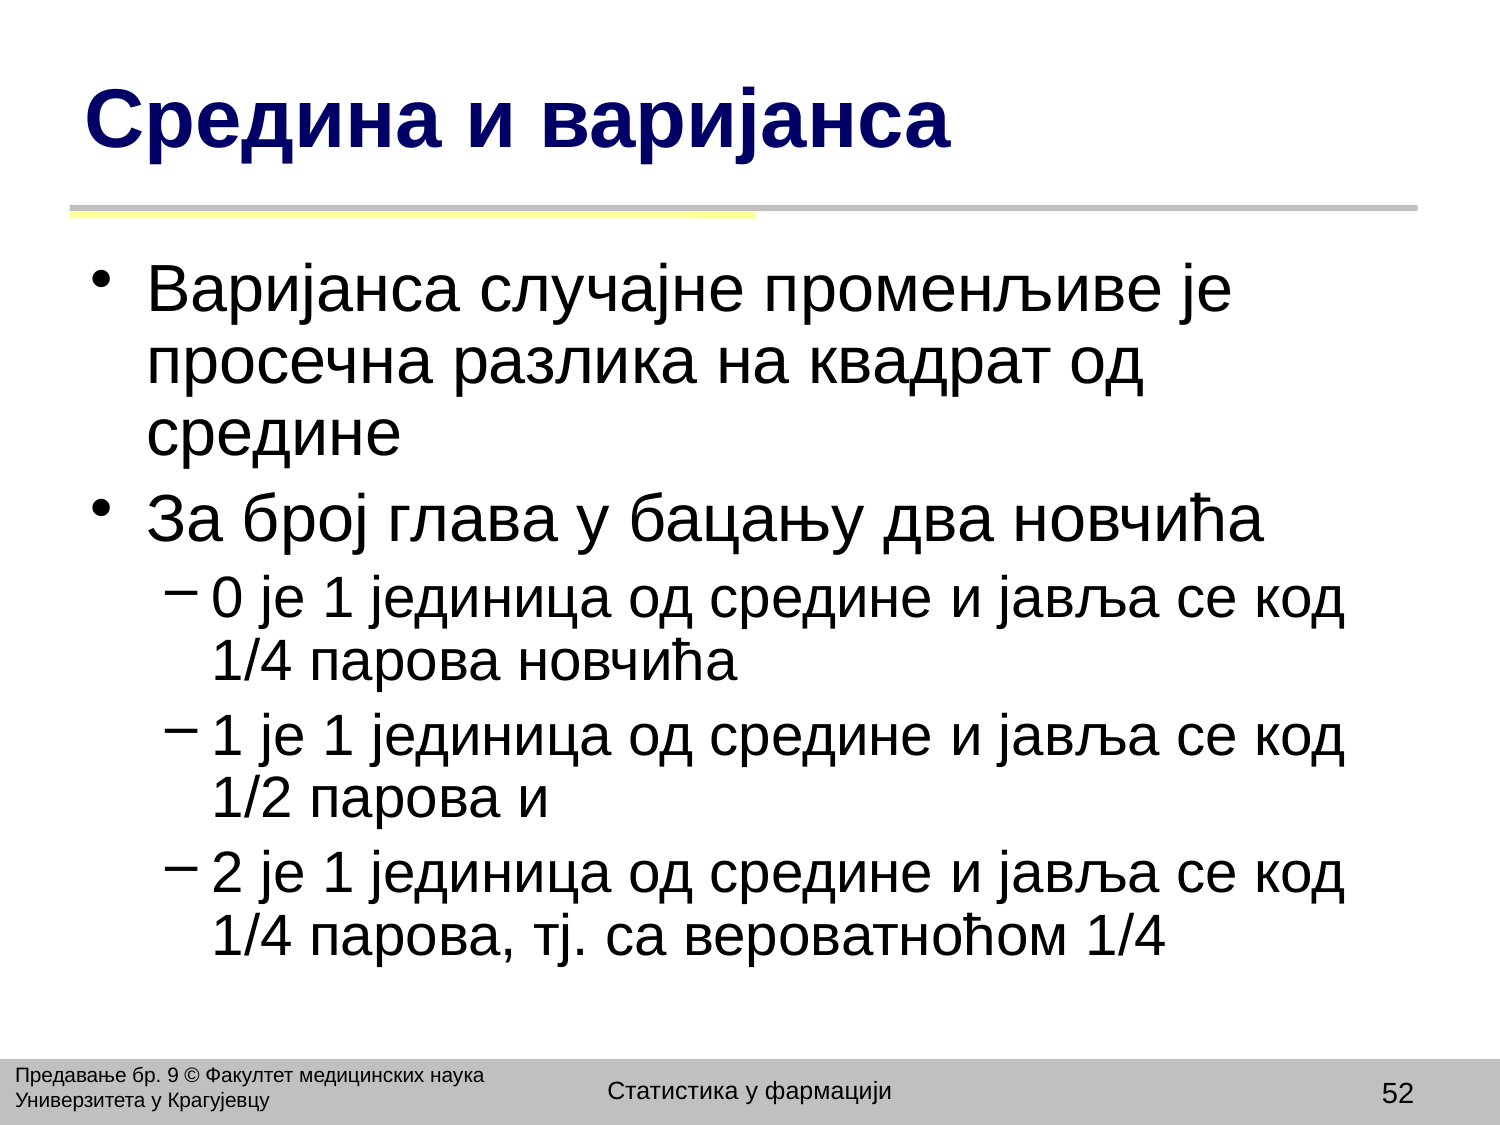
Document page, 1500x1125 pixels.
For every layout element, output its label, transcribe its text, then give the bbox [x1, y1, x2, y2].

slide_number Предавање бр. 9 © Факултет медицинских наука Универзитета у Крагујевцу [0, 1053, 609, 1108]
footer Статистика у фармацији [512, 1066, 988, 1125]
list Варијанса случајне променљиве је просечна разлика на квадрат од средине За број глава у бацању два новчића 0 је 1 јединица од средине и јавља се код 1/4 парова новчића 1 је 1 јединица од средине и јавља се код 1/2 парова и 2 је 1 јединица од средине и јавља се код 1/4 парова, тј. са вероватноћом 1/4 [74, 246, 1426, 1023]
title Средина и варијанса [69, 19, 1426, 208]
slide_number 52 [1079, 1066, 1430, 1125]
